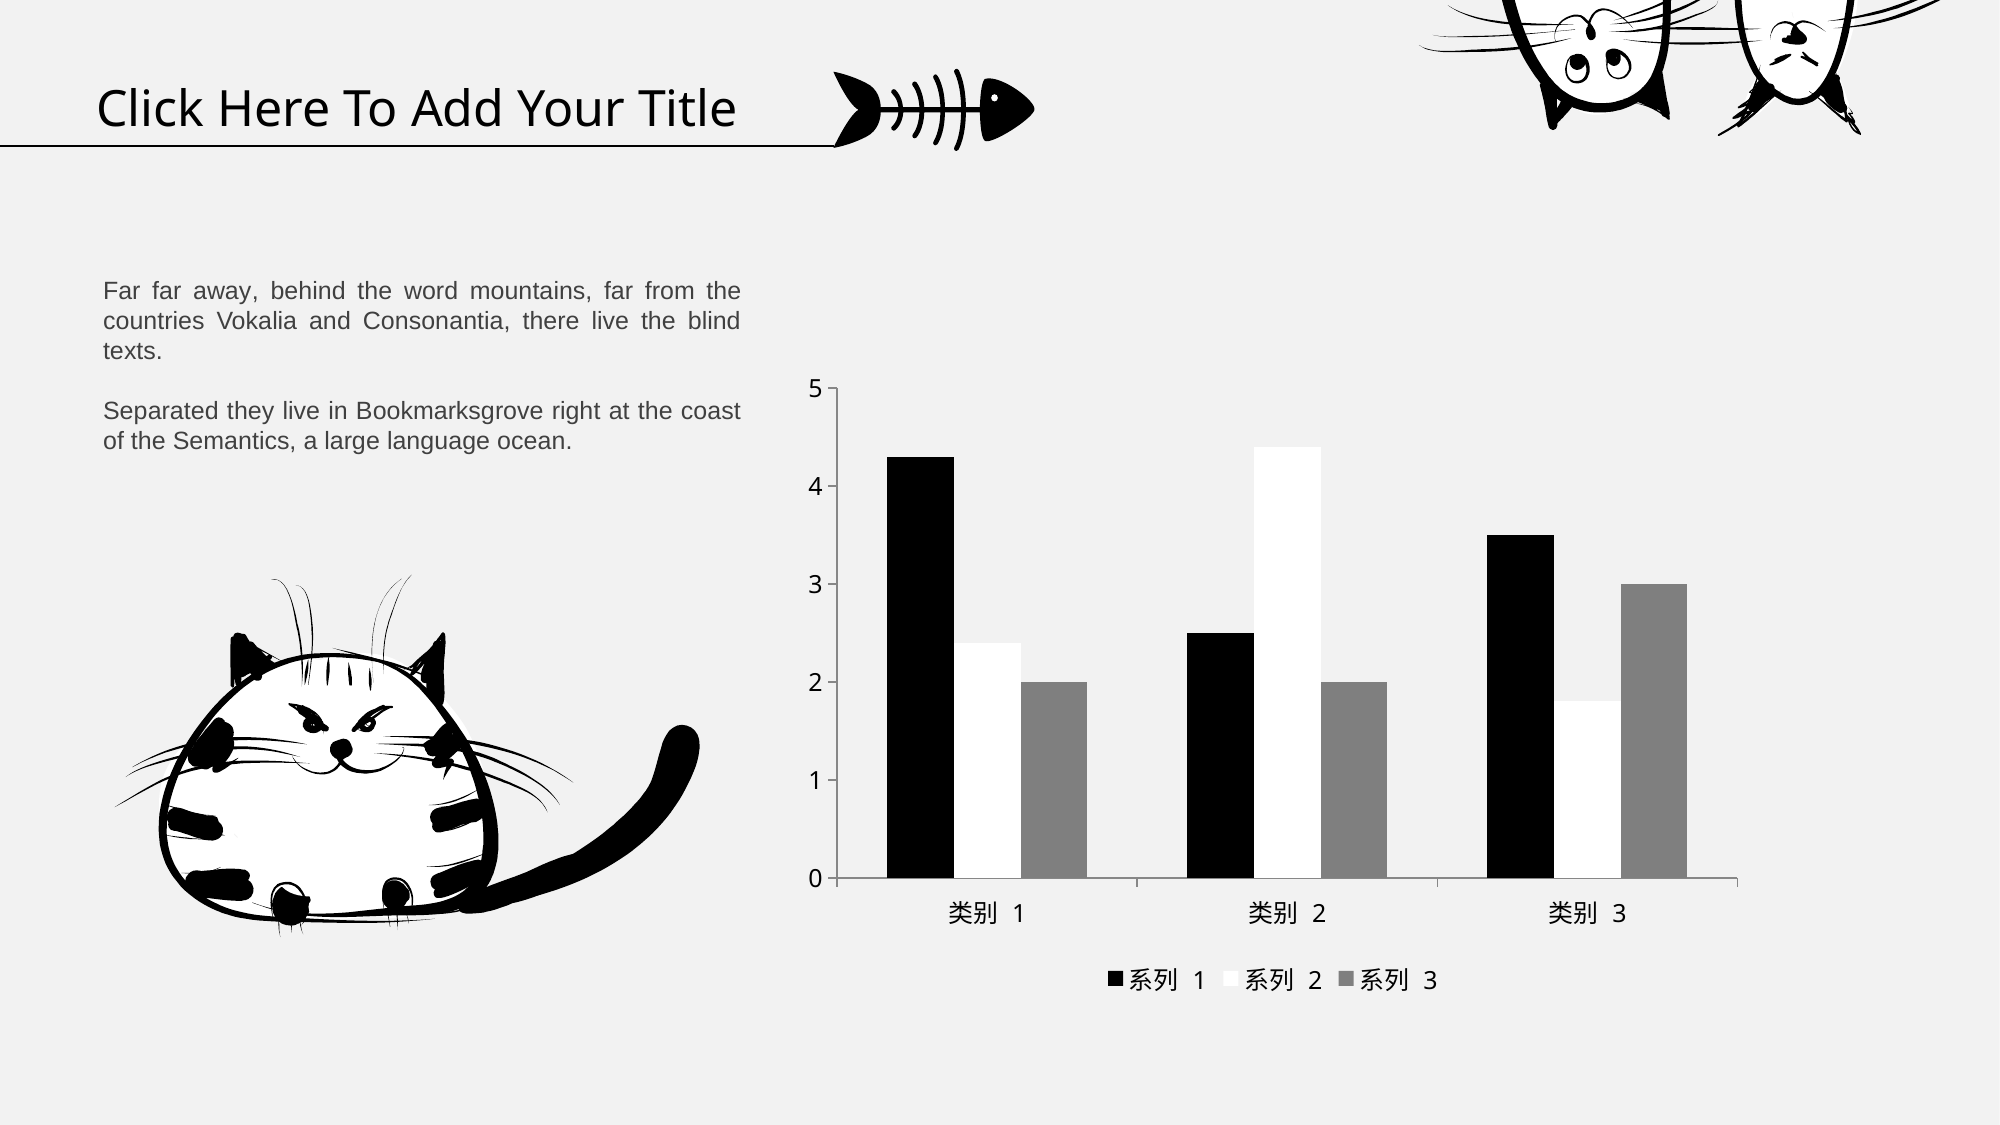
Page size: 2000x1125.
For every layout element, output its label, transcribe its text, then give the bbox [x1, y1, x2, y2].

picture [113, 574, 700, 938]
text_box Click Here To Add Your Title [33, 69, 802, 144]
picture [833, 68, 1035, 152]
picture [1365, 0, 1957, 136]
text_box Far far away, behind the word mountains, far from the countries Vokalia and Consonantia, there live the blind texts. Separated they live in Bookmarksgrove right at the coast of the Semantics, a large language ocean. [88, 267, 758, 462]
chart [788, 357, 1757, 1004]
